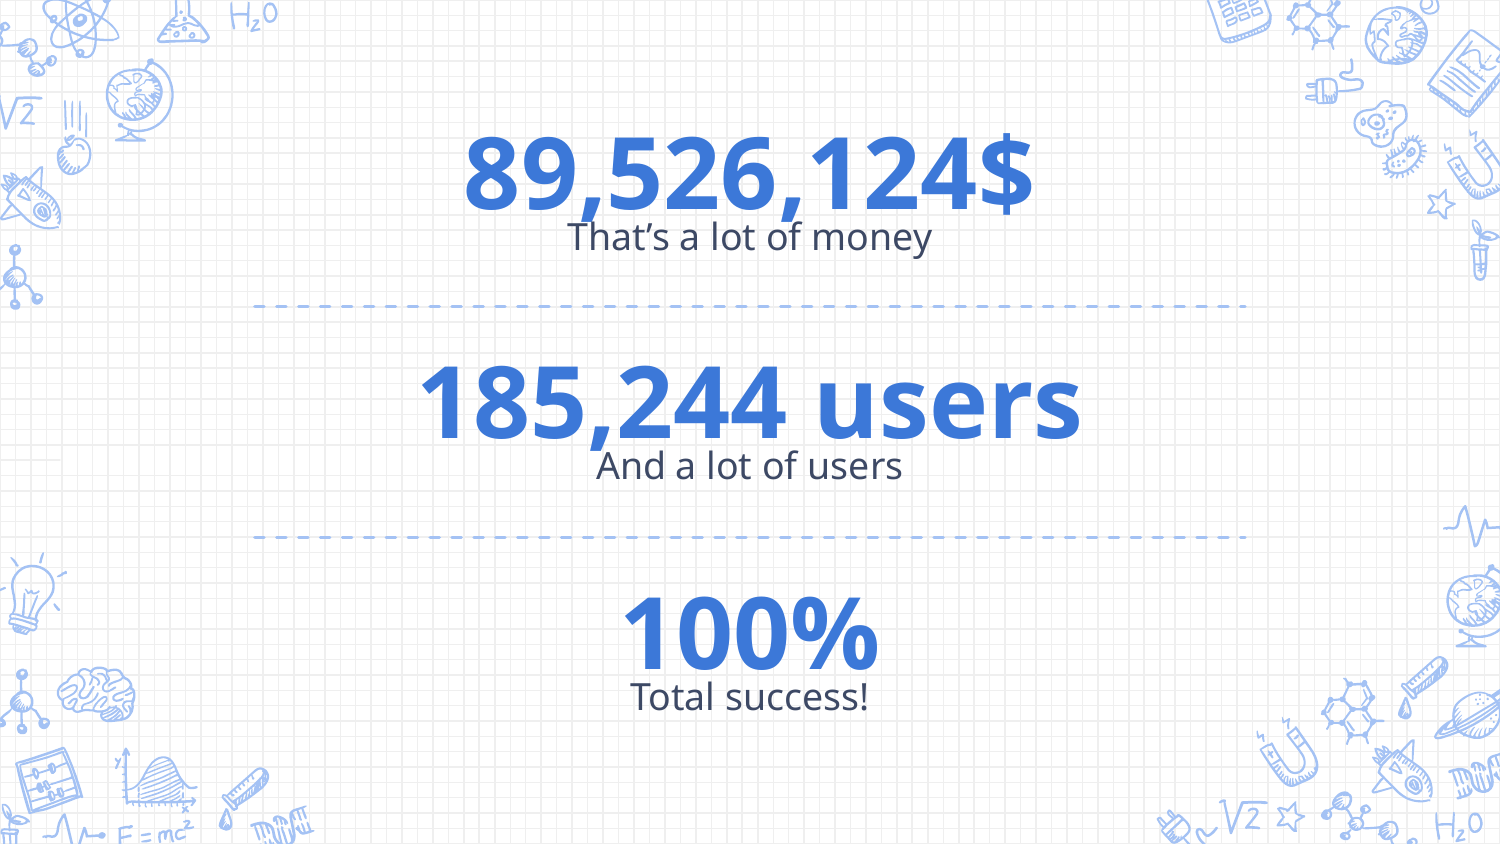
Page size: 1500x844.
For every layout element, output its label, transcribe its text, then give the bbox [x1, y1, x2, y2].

subtitle That’s a lot of money [263, 197, 1237, 274]
subtitle Total success! [263, 657, 1237, 734]
title 89,526,124$ [263, 97, 1237, 197]
title 100% [263, 557, 1237, 657]
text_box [254, 306, 1246, 538]
